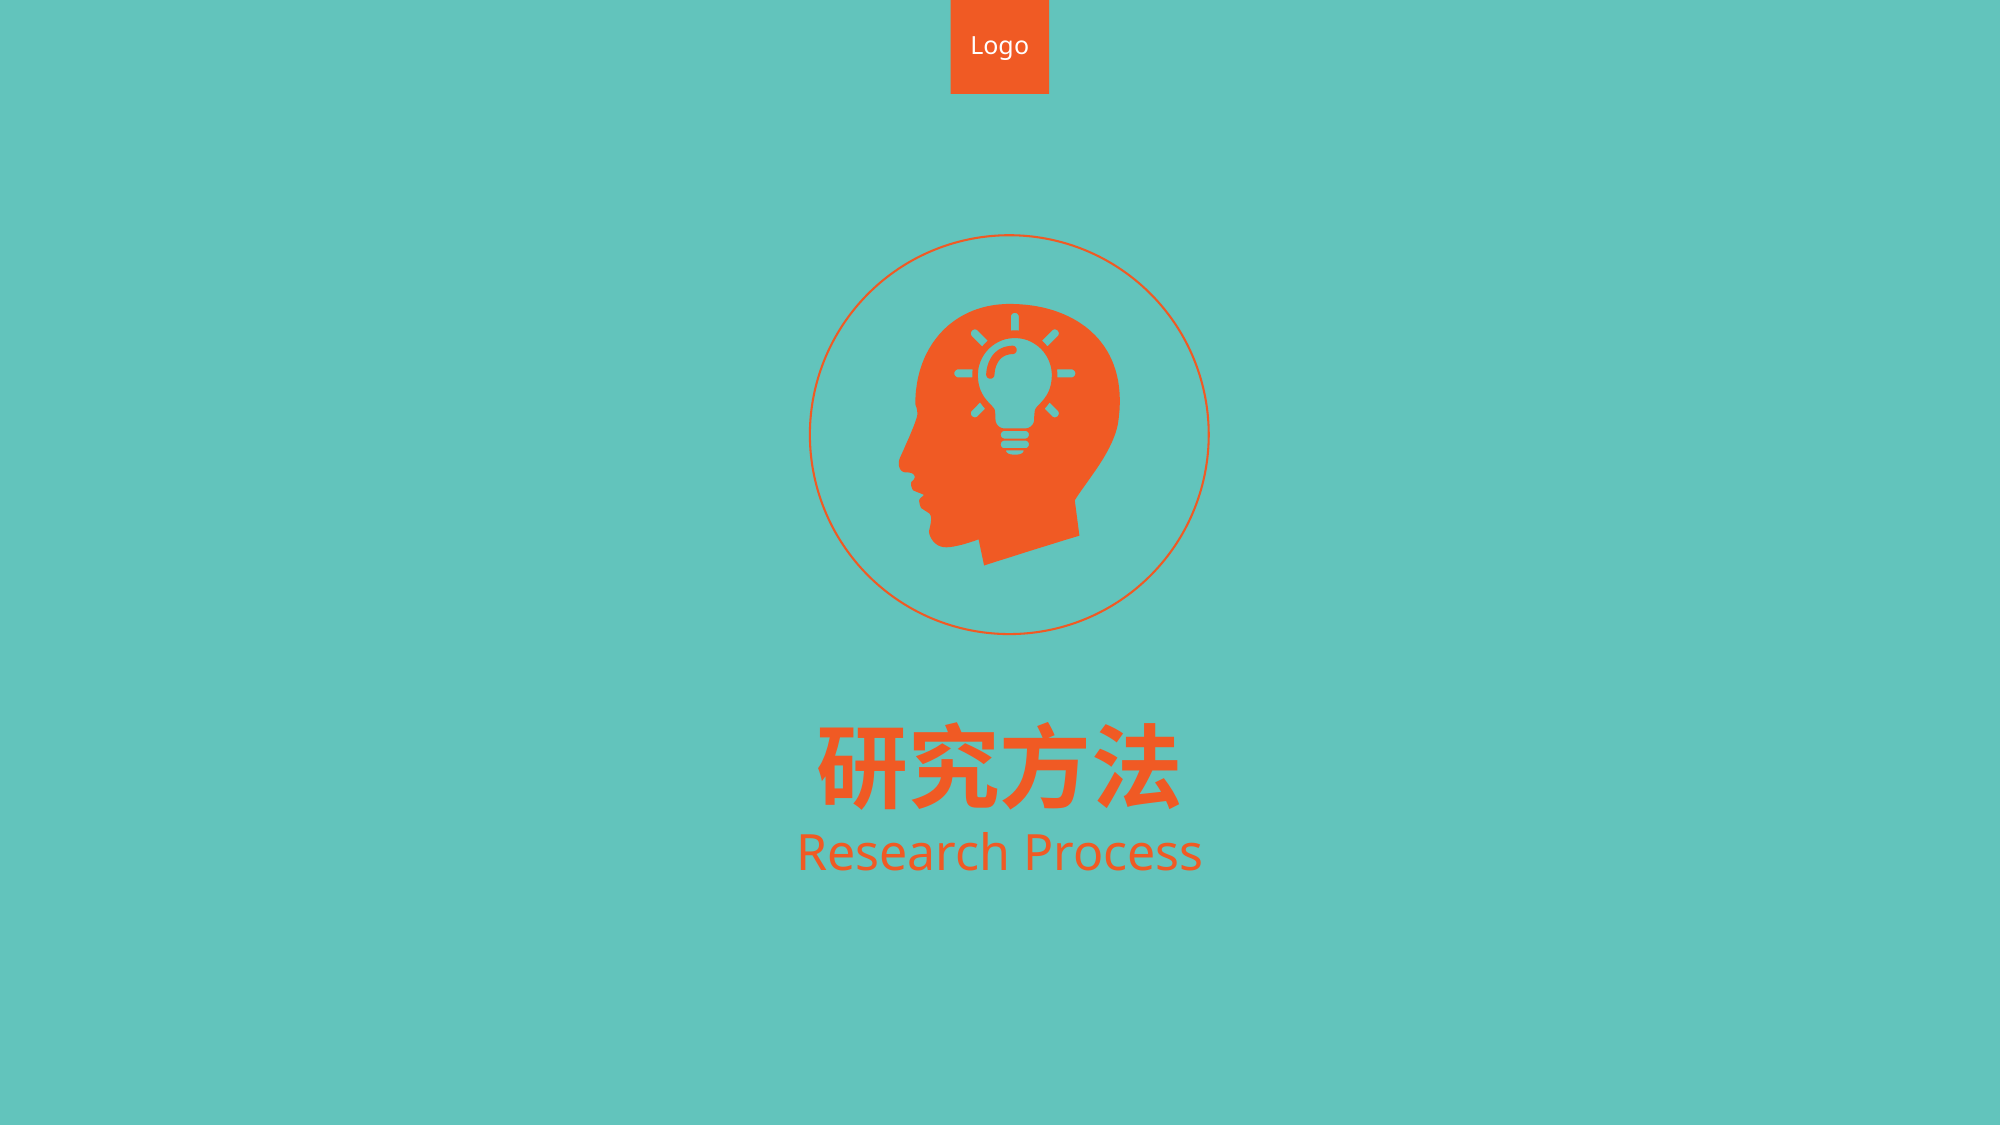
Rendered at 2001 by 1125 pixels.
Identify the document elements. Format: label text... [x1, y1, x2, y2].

text_box Logo [950, 0, 1050, 95]
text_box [780, 235, 1220, 890]
